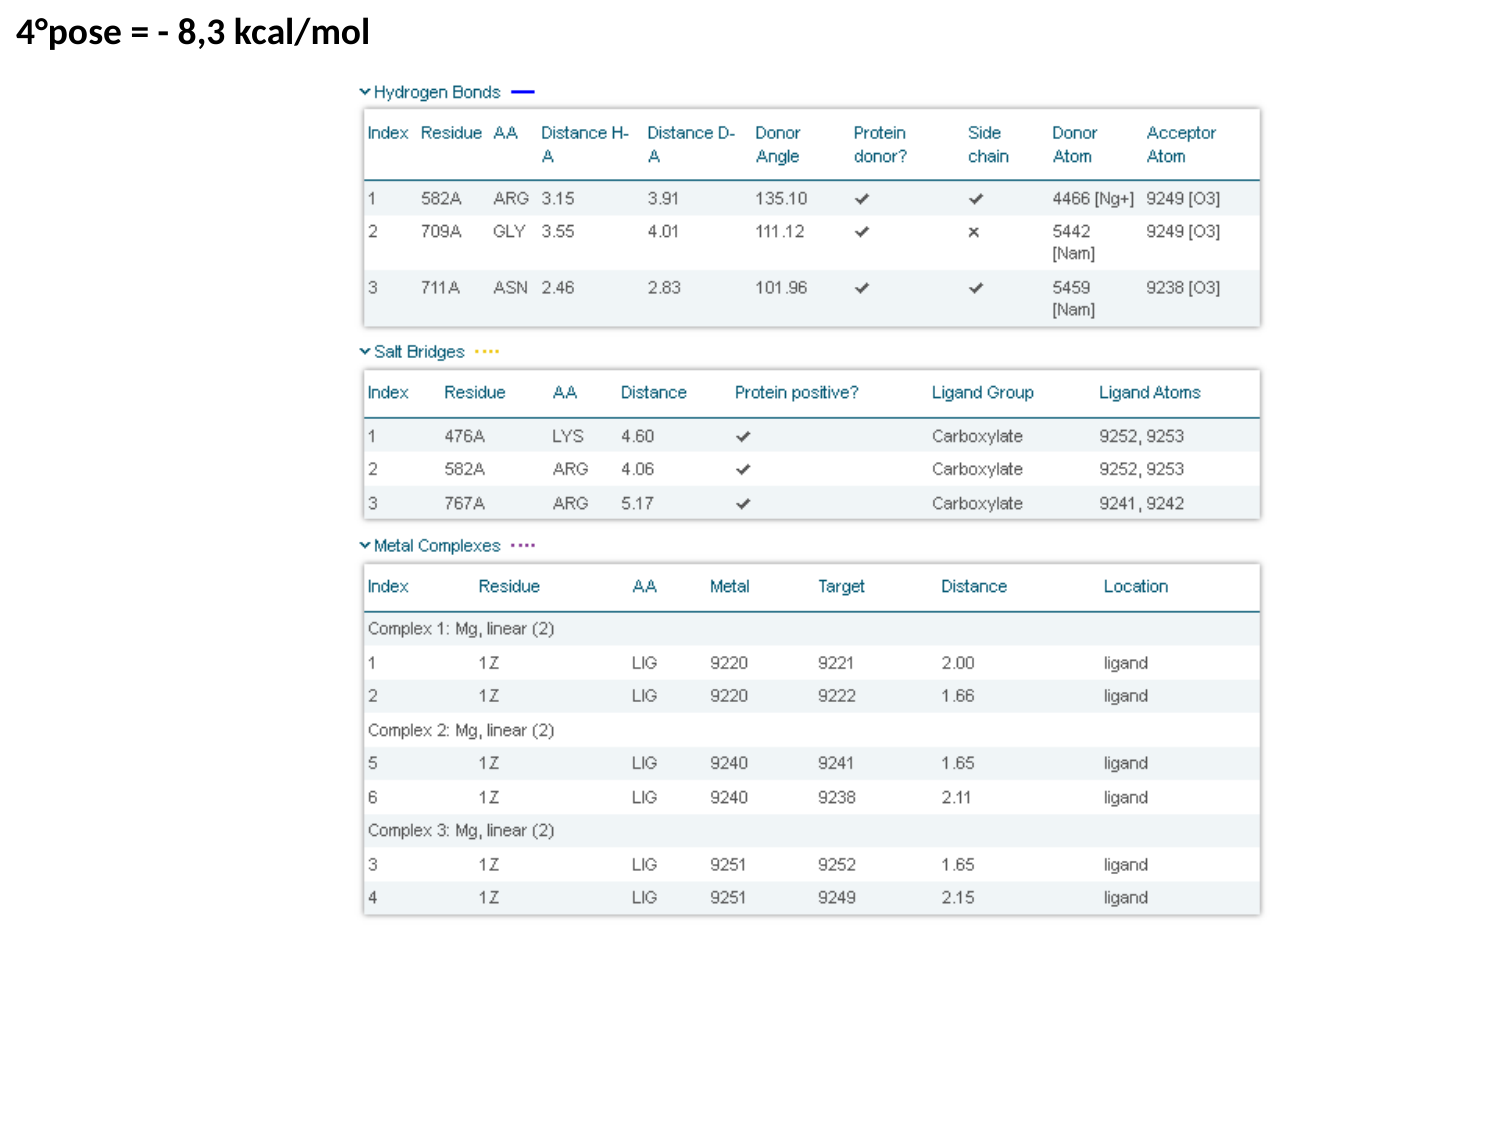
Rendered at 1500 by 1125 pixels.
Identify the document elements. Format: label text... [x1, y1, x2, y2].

text_box 4°pose = - 8,3 kcal/mol [1, 0, 386, 60]
picture [348, 77, 1282, 929]
